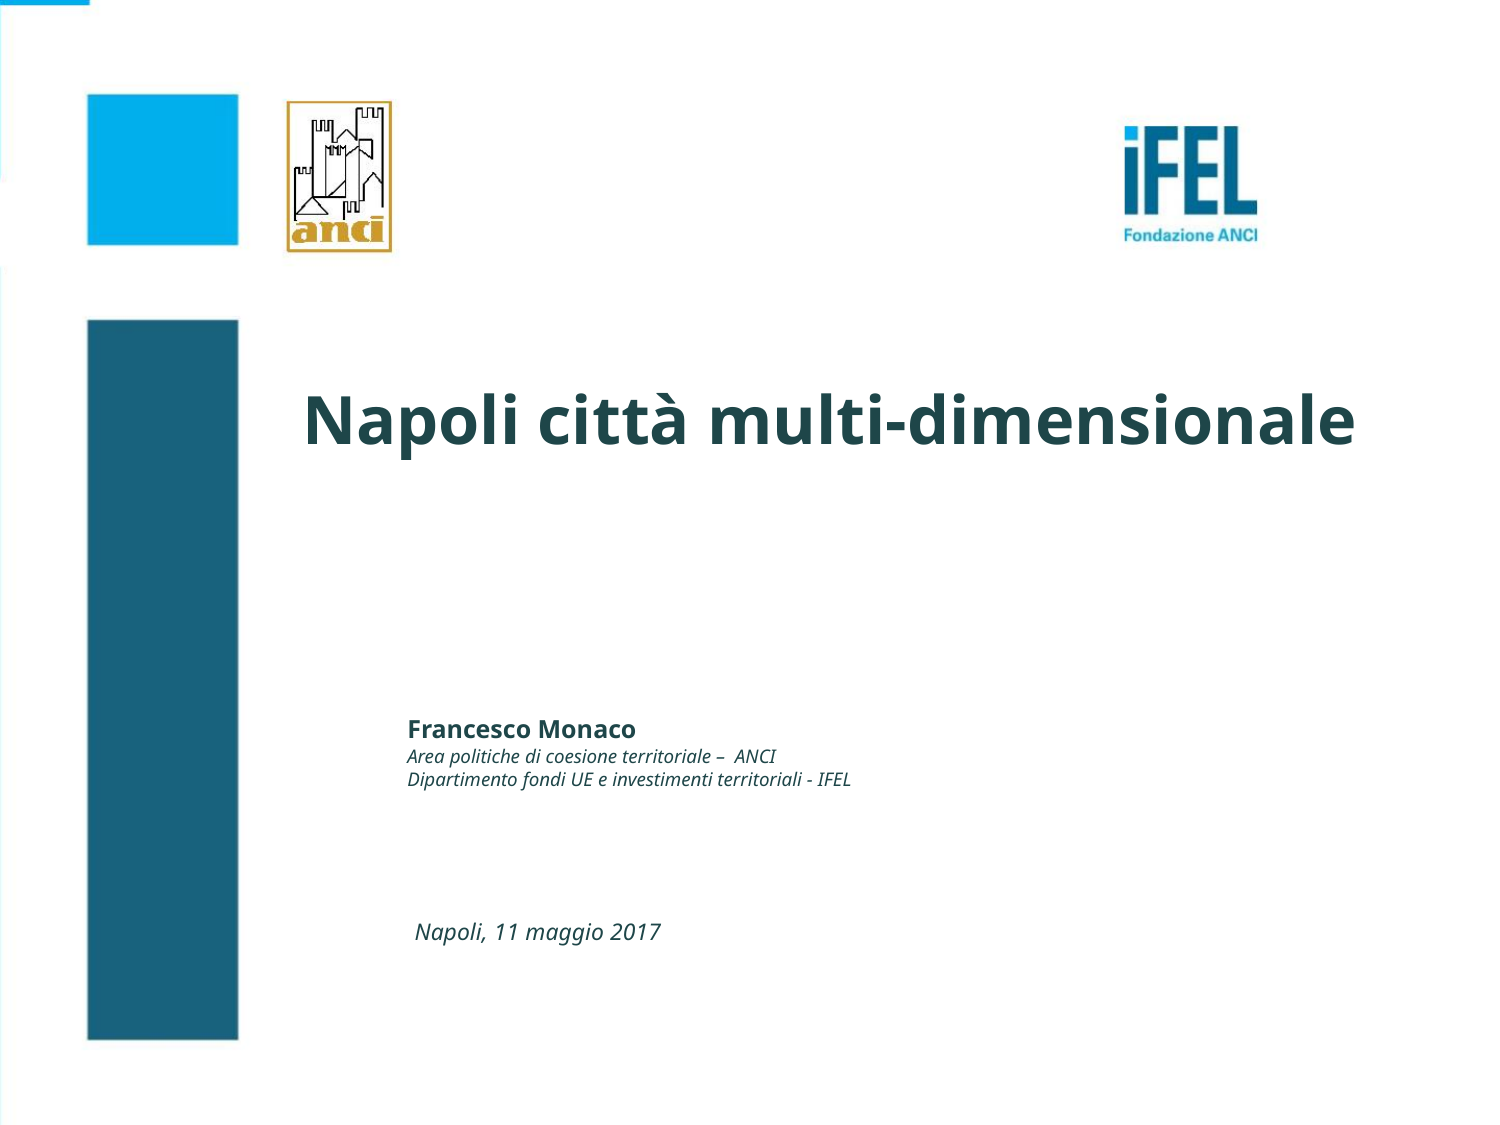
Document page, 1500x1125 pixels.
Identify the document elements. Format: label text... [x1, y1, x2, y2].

text_box [0, 0, 1500, 1125]
text_box Napoli città multi-dimensionale [302, 383, 1435, 458]
text_box Francesco Monaco Area politiche di coesione territoriale – ANCI Dipartimento fondi UE e investimenti territoriali - IFEL [407, 715, 916, 790]
text_box Napoli, 11 maggio 2017 [414, 919, 694, 946]
